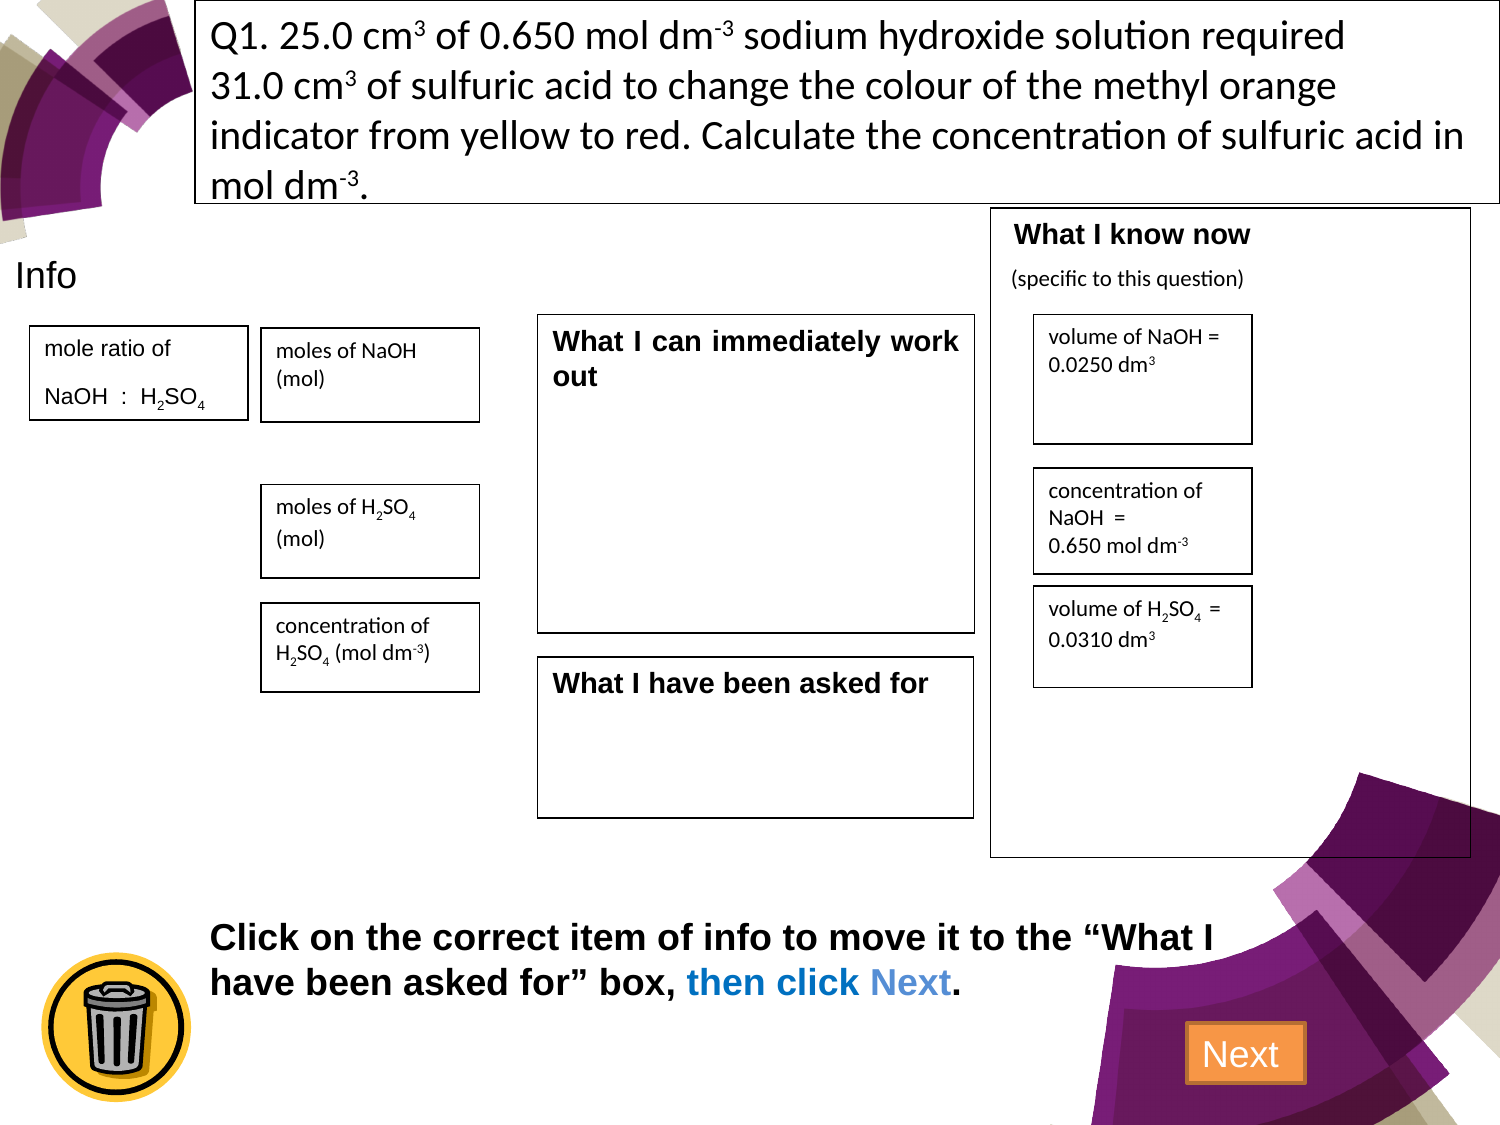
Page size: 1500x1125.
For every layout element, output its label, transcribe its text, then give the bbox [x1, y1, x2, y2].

text_box What I know now (specific to this question) [990, 208, 1471, 858]
picture [0, 0, 219, 243]
text_box moles of H2SO4 (mol) [260, 484, 480, 579]
text_box volume of H2SO4 = 0.0310 dm3 [1033, 586, 1253, 688]
text_box Next [1185, 1021, 1307, 1085]
picture [1009, 716, 1500, 1125]
text_box mole ratio of NaOH : H2SO4 [29, 326, 249, 420]
text_box volume of NaOH = 0.0250 dm3 [1033, 314, 1253, 445]
text_box concentration of H2SO4 (mol dm-3) [260, 602, 480, 693]
text_box Q1. 25.0 cm3 of 0.650 mol dm-3 sodium hydroxide solution required 31.0 cm3 of sulfuric acid to change the colour of the methyl orange indicator from yellow to red. Calculate the concentration of sulfuric acid in mol dm-3.. [194, 0, 1500, 204]
text_box Info [0, 243, 520, 304]
text_box moles of NaOH (mol) [260, 328, 480, 422]
text_box concentration of NaOH = 0.650 mol dm-3 [1033, 468, 1253, 575]
text_box What I have been asked for [537, 656, 974, 819]
picture [41, 952, 192, 1103]
text_box What I can immediately work out [537, 314, 975, 634]
text_box Click on the correct item of info to move it to the “What I have been asked for” box, then click Next. [194, 905, 1235, 1010]
